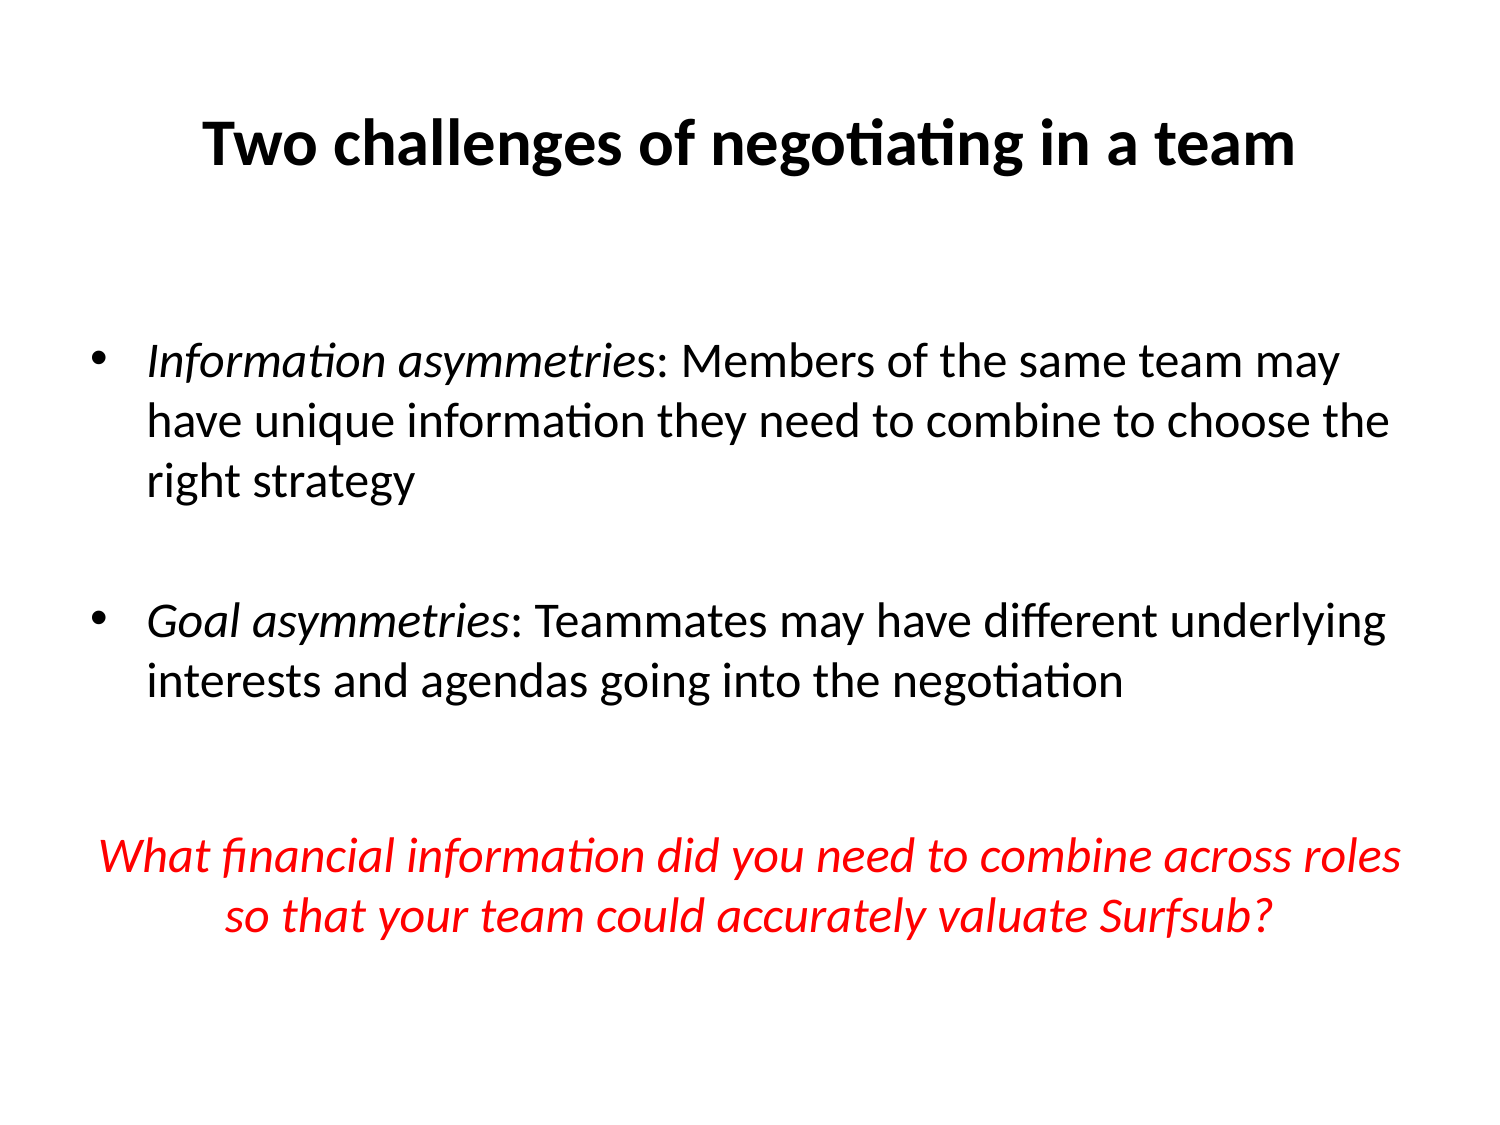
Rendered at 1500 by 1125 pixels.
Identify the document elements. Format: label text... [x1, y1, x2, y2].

list Information asymmetries: Members of the same team may have unique information they need to combine to choose the right strategy Goal asymmetries: Teammates may have different underlying interests and agendas going into the negotiation What financial information did you need to combine across roles so that your team could accurately valuate Surfsub? [75, 320, 1425, 1063]
title Two challenges of negotiating in a team [75, 45, 1425, 233]
